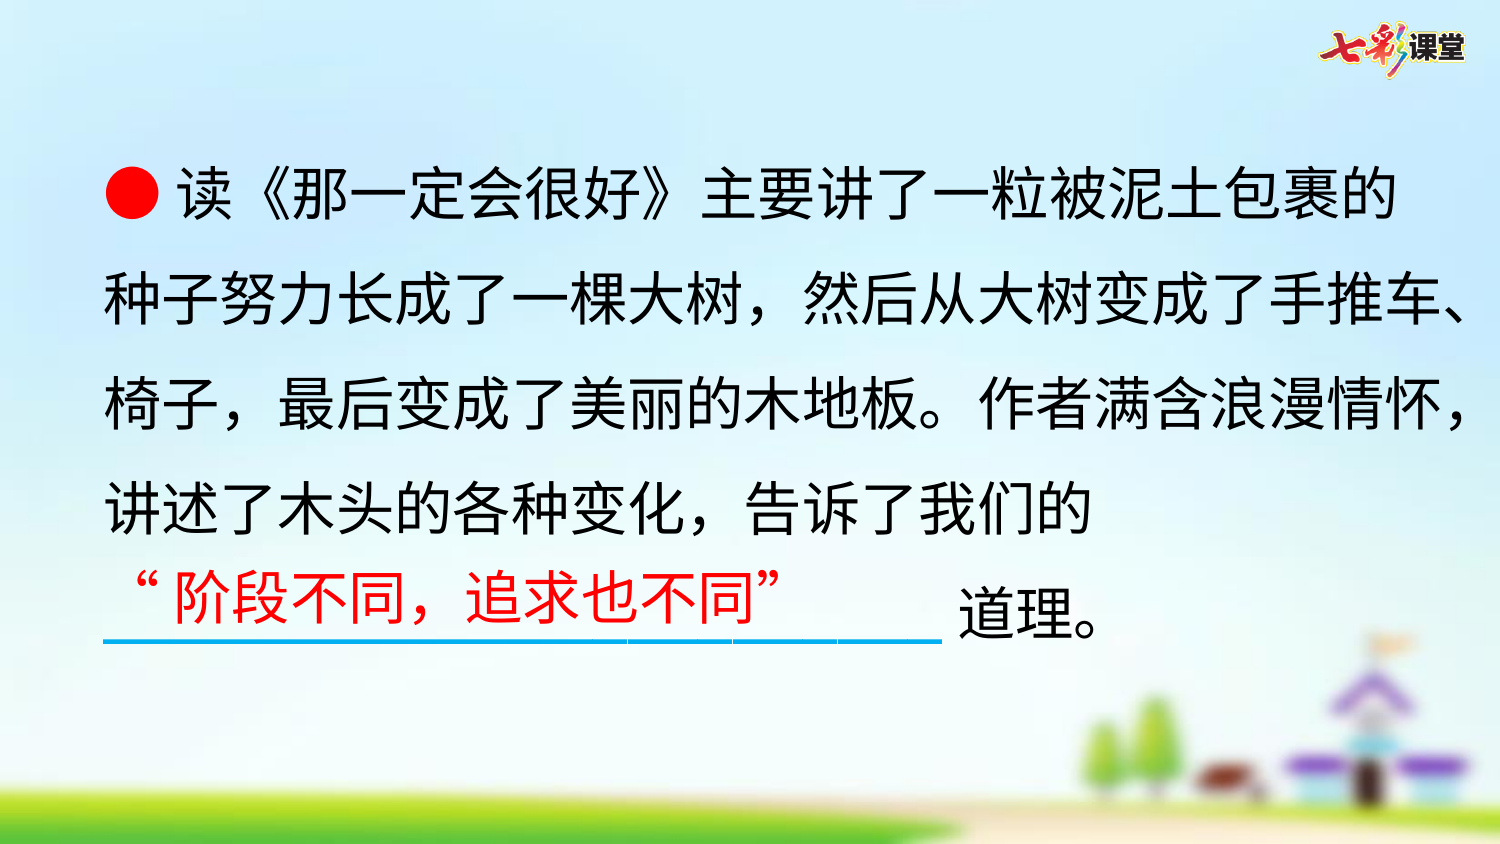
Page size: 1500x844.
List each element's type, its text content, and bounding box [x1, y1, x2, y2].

text_box “阶段不同，追求也不同” [86, 553, 831, 639]
picture [0, 0, 1500, 844]
text_box ●读《那一定会很好》主要讲了一粒被泥土包裹的种子努力长成了一棵大树，然后从大树变成了手推车、椅子，最后变成了美丽的木地板。作者满含浪漫情怀，讲述了木头的各种变化，告诉了我们的________________________道理。 [88, 114, 1459, 655]
